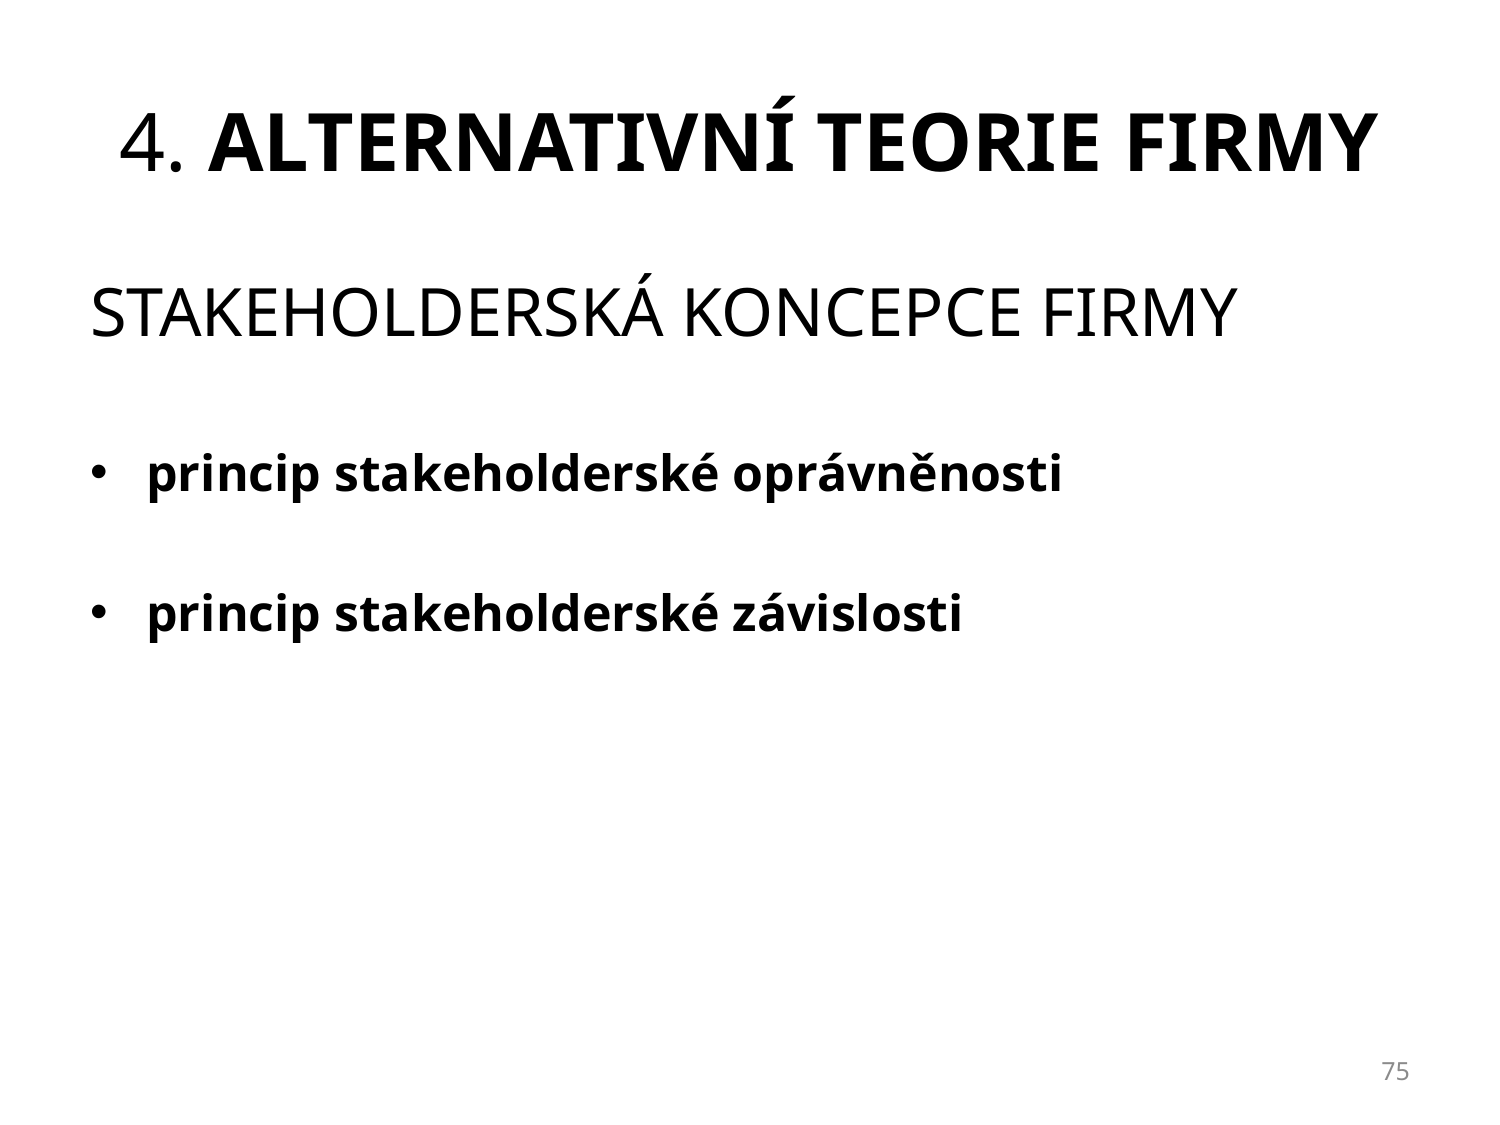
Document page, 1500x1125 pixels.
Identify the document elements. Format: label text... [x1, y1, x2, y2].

title 4. ALTERNATIVNÍ TEORIE FIRMY [75, 45, 1425, 233]
slide_number 75 [1074, 1042, 1425, 1103]
list STAKEHOLDERSKÁ KONCEPCE FIRMY princip stakeholderské oprávněnosti princip stakeholderské závislosti [75, 262, 1425, 1005]
